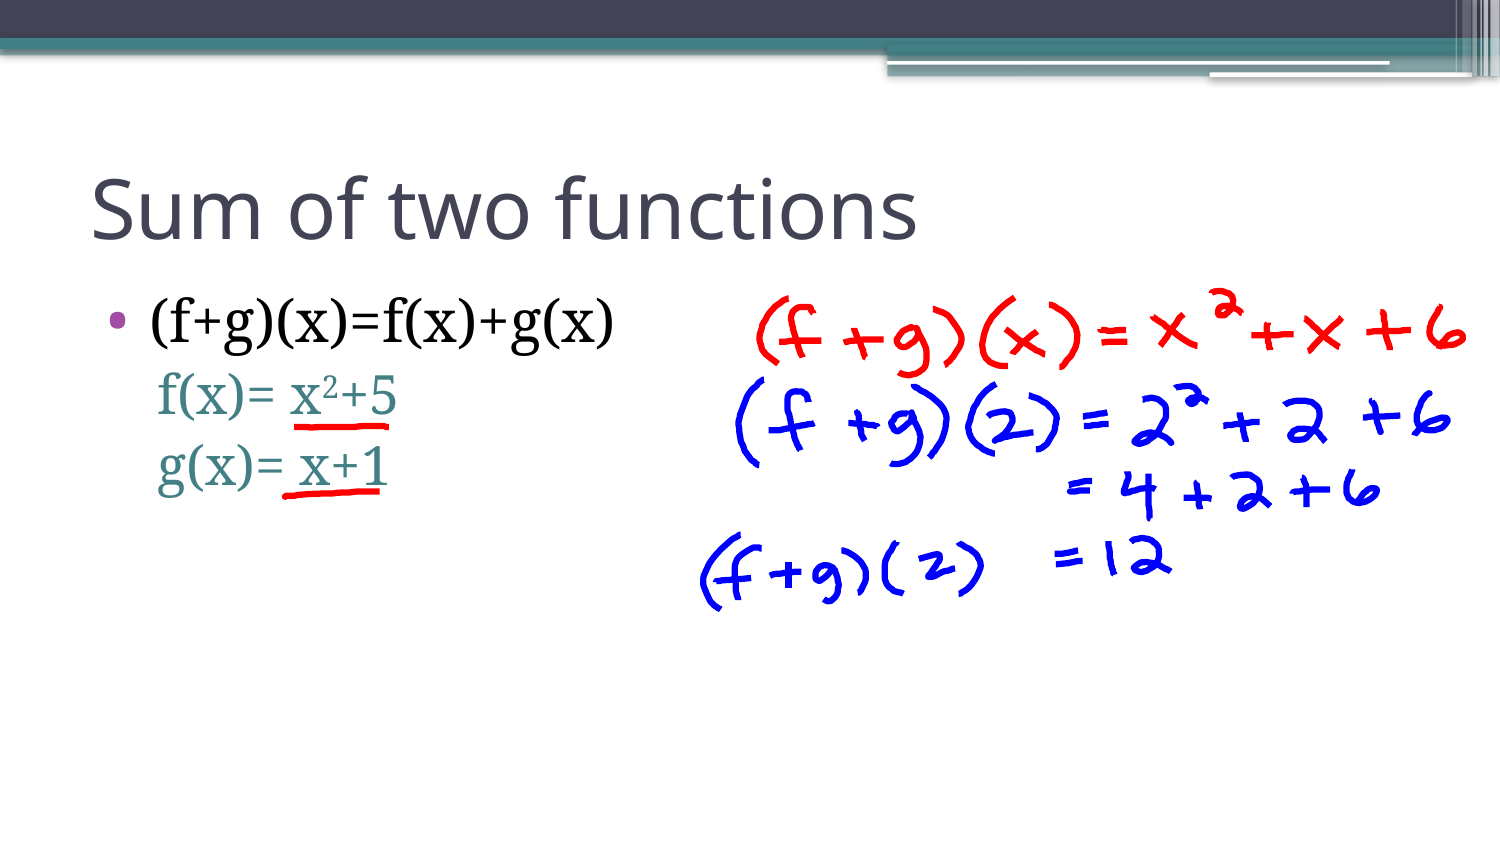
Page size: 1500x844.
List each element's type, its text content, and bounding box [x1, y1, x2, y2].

text_box [913, 383, 948, 459]
text_box [791, 426, 805, 451]
text_box [895, 326, 928, 377]
text_box [790, 306, 814, 339]
text_box [1172, 330, 1198, 347]
text_box [957, 541, 982, 595]
text_box [1362, 414, 1401, 419]
text_box [733, 546, 762, 578]
text_box [1152, 316, 1171, 330]
text_box [1304, 492, 1308, 508]
text_box [715, 577, 752, 583]
text_box [1147, 473, 1151, 520]
text_box [1055, 560, 1083, 565]
text_box [786, 390, 810, 426]
text_box [1159, 313, 1185, 347]
text_box [967, 383, 997, 455]
text_box [1307, 316, 1343, 352]
text_box [1413, 392, 1449, 436]
text_box [853, 327, 867, 359]
text_box [1269, 333, 1294, 337]
text_box [1054, 549, 1079, 555]
text_box [1223, 422, 1241, 427]
text_box [1324, 335, 1340, 348]
text_box [1239, 412, 1247, 442]
text_box [1107, 541, 1116, 575]
text_box [1133, 396, 1173, 445]
text_box [1291, 488, 1331, 494]
text_box [814, 564, 840, 602]
text_box [1384, 332, 1391, 351]
text_box [284, 490, 380, 498]
text_box [1345, 469, 1378, 504]
text_box [1083, 423, 1109, 427]
text_box [843, 339, 858, 344]
text_box [856, 411, 866, 442]
text_box [1210, 290, 1243, 317]
text_box [1024, 342, 1046, 356]
text_box [987, 410, 1033, 442]
list (f+g)(x)=f(x)+g(x) f(x)= x2+5 g(x)= x+1 [74, 276, 1426, 809]
text_box [1011, 330, 1038, 355]
text_box [294, 425, 389, 429]
text_box [1195, 481, 1201, 510]
text_box [737, 378, 764, 466]
text_box [1304, 317, 1323, 335]
text_box [890, 411, 922, 465]
text_box [1028, 394, 1058, 450]
text_box [1428, 306, 1464, 350]
text_box [702, 533, 741, 611]
text_box [1174, 385, 1209, 405]
text_box [1123, 471, 1147, 494]
text_box [981, 296, 1016, 367]
text_box [841, 549, 867, 594]
text_box [1375, 418, 1382, 431]
text_box [1048, 303, 1079, 368]
text_box [1069, 489, 1090, 493]
text_box [859, 338, 884, 342]
title Sum of two functions [74, 140, 1426, 273]
text_box [758, 297, 789, 365]
text_box [769, 570, 802, 577]
text_box [1366, 329, 1411, 333]
text_box [1082, 411, 1108, 418]
text_box [782, 339, 822, 343]
text_box [1380, 311, 1386, 330]
text_box [1301, 476, 1308, 489]
text_box [796, 342, 807, 358]
text_box [1101, 340, 1128, 344]
text_box [918, 553, 956, 578]
text_box [861, 423, 879, 428]
text_box [1283, 399, 1326, 443]
text_box [1370, 399, 1377, 415]
text_box [1266, 322, 1271, 351]
text_box [1068, 480, 1093, 486]
text_box [932, 308, 963, 366]
text_box [1005, 328, 1023, 342]
text_box [768, 422, 815, 432]
text_box [734, 580, 748, 601]
text_box [1130, 537, 1172, 573]
text_box [1231, 473, 1271, 510]
text_box [883, 542, 904, 595]
